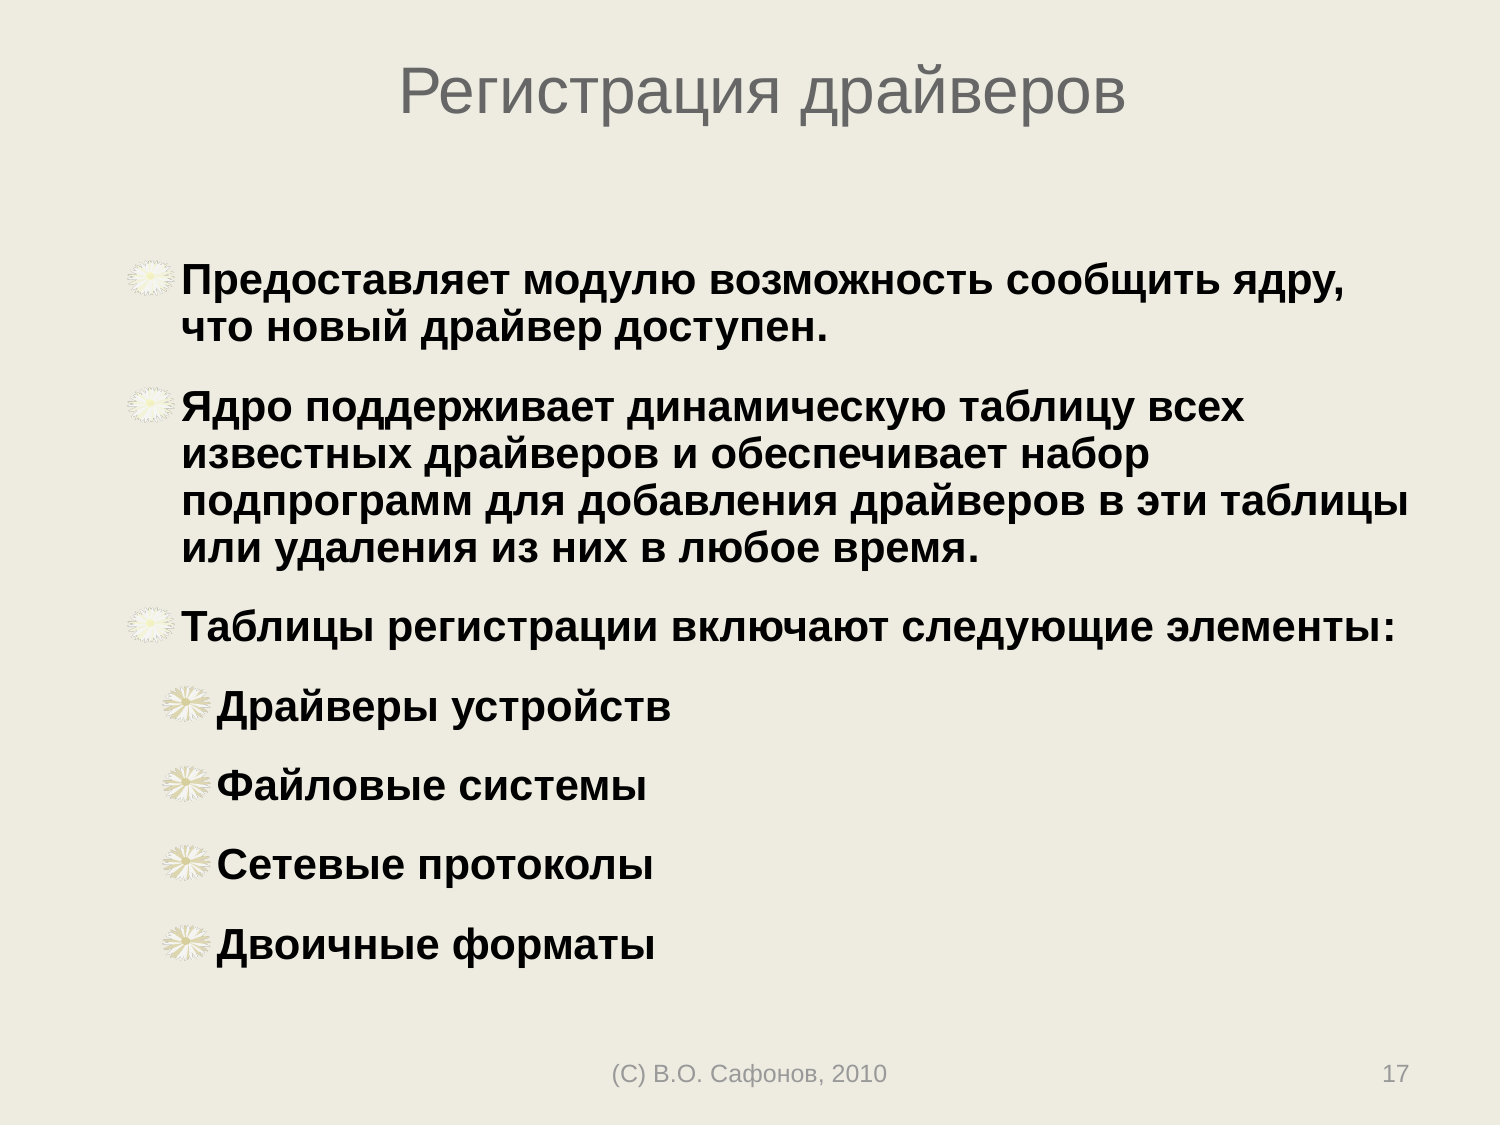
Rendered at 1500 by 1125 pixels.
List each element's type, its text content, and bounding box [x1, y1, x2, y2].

list Предоставляет модулю возможность сообщить ядру, что новый драйвер доступен. Ядро поддерживает динамическую таблицу всех известных драйверов и обеспечивает набор подпрограмм для добавления драйверов в эти таблицы или удаления из них в любое время. Таблицы регистрации включают следующие элементы: Драйверы устройств Файловые системы Сетевые протоколы Двоичные форматы [112, 249, 1438, 1000]
footer (C) В.О. Сафонов, 2010 [512, 1042, 988, 1103]
picture [127, 387, 175, 423]
picture [162, 766, 211, 802]
picture [127, 607, 175, 643]
picture [162, 925, 211, 961]
picture [127, 260, 175, 296]
picture [162, 686, 211, 722]
slide_number 17 [1074, 1042, 1425, 1103]
picture [162, 845, 211, 881]
title Регистрация драйверов [74, 39, 1451, 135]
